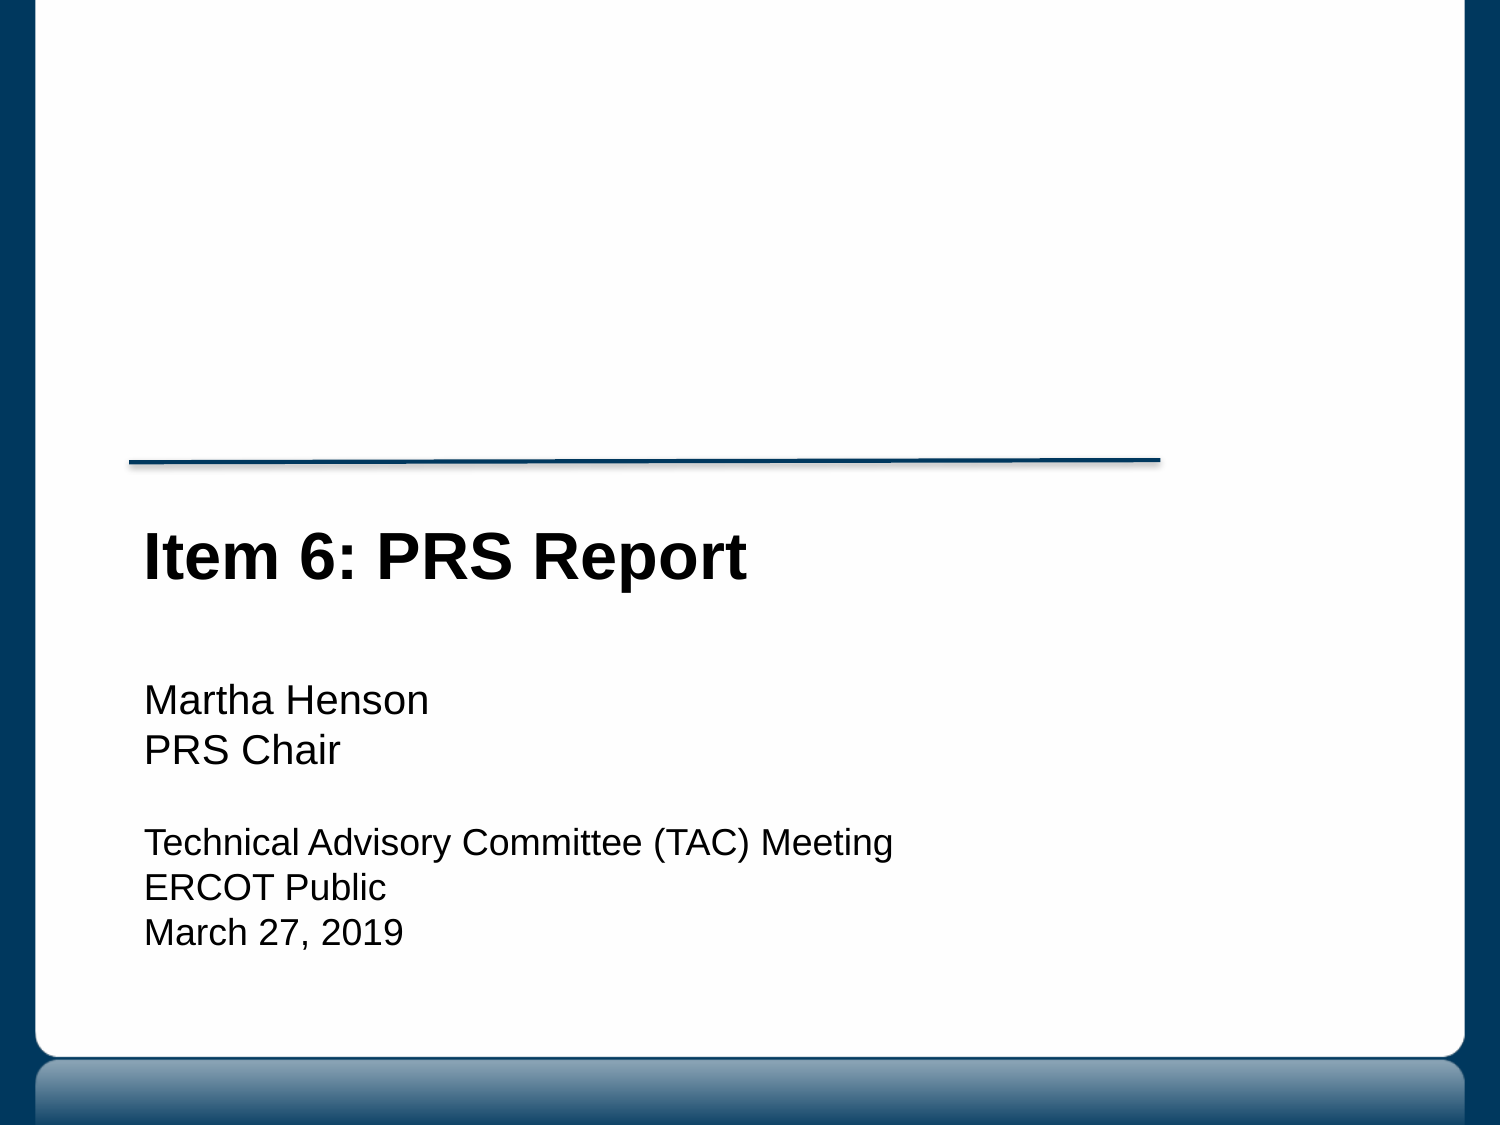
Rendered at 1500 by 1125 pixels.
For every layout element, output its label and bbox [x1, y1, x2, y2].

text_box [128, 459, 1367, 931]
picture [35, 0, 1465, 1125]
